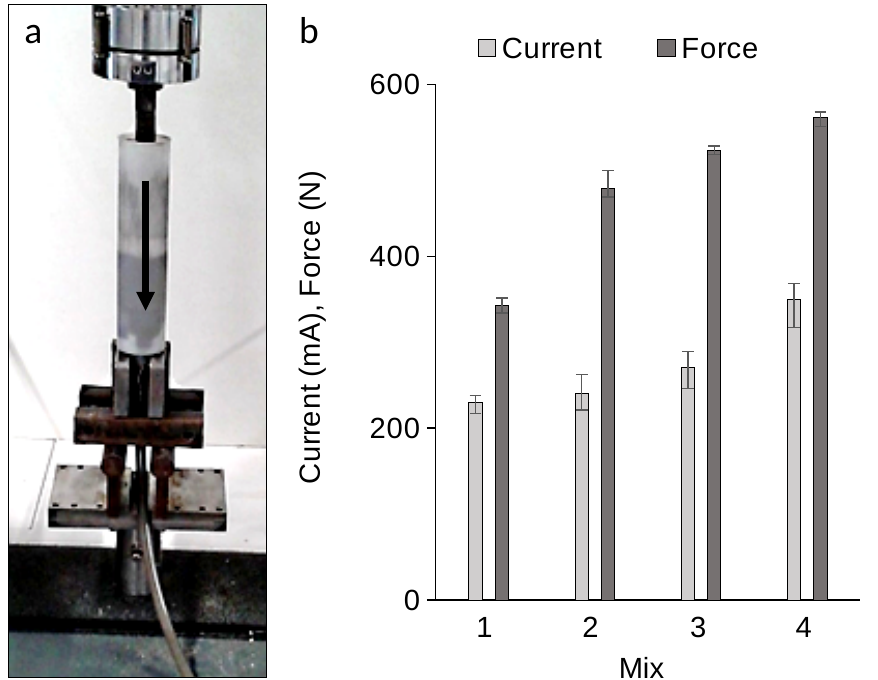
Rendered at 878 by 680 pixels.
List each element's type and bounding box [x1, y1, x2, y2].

text_box [8, 0, 869, 680]
